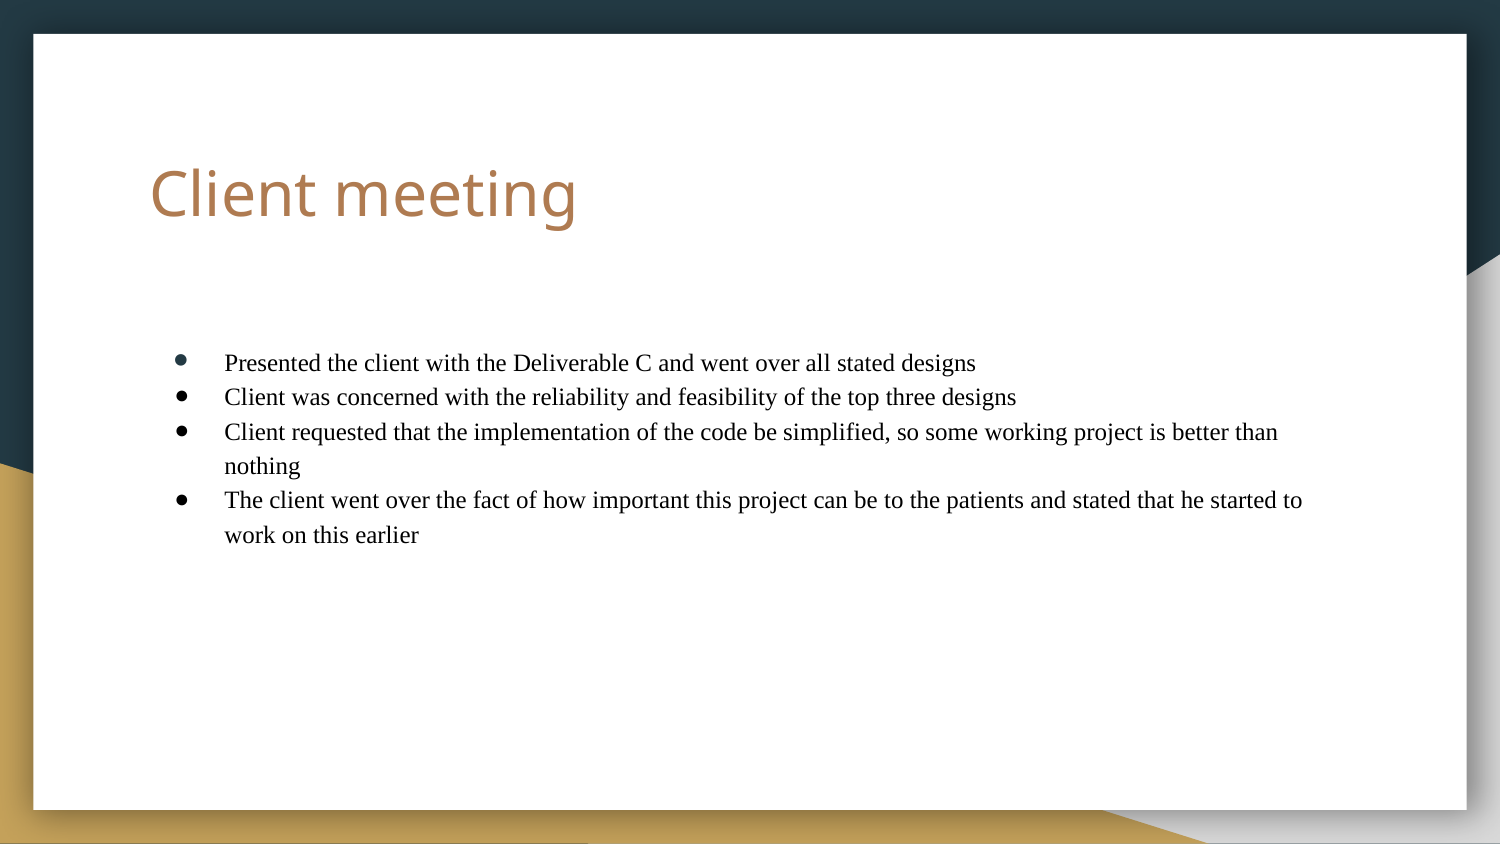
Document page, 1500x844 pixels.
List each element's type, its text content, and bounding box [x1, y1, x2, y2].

title Client meeting [134, 138, 1366, 296]
list Presented the client with the Deliverable C and went over all stated designs Client was concerned with the reliability and feasibility of the top three designs Client requested that the implementation of the code be simplified, so some working project is better than nothing The client went over the fact of how important this project can be to the patients and stated that he started to work on this earlier [134, 326, 1366, 729]
